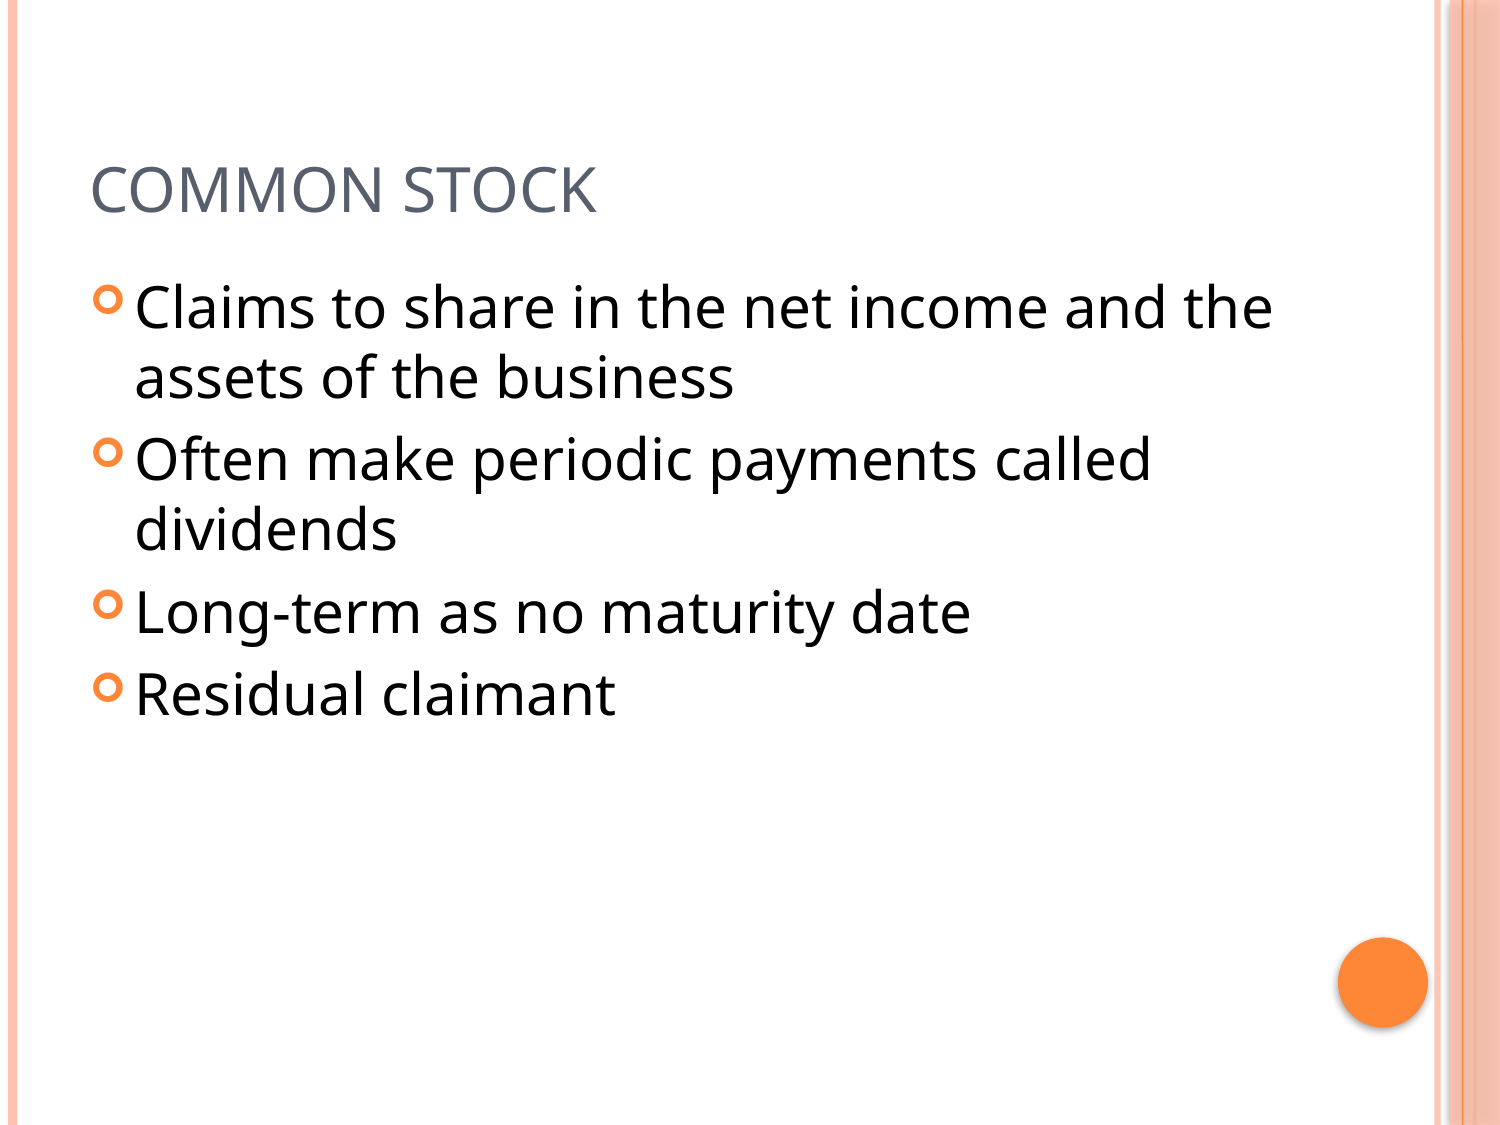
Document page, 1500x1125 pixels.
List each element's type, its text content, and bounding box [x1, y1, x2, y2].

list Claims to share in the net income and the assets of the business Often make periodic payments called dividends Long-term as no maturity date Residual claimant [75, 262, 1300, 1062]
title Common stock [75, 45, 1300, 233]
